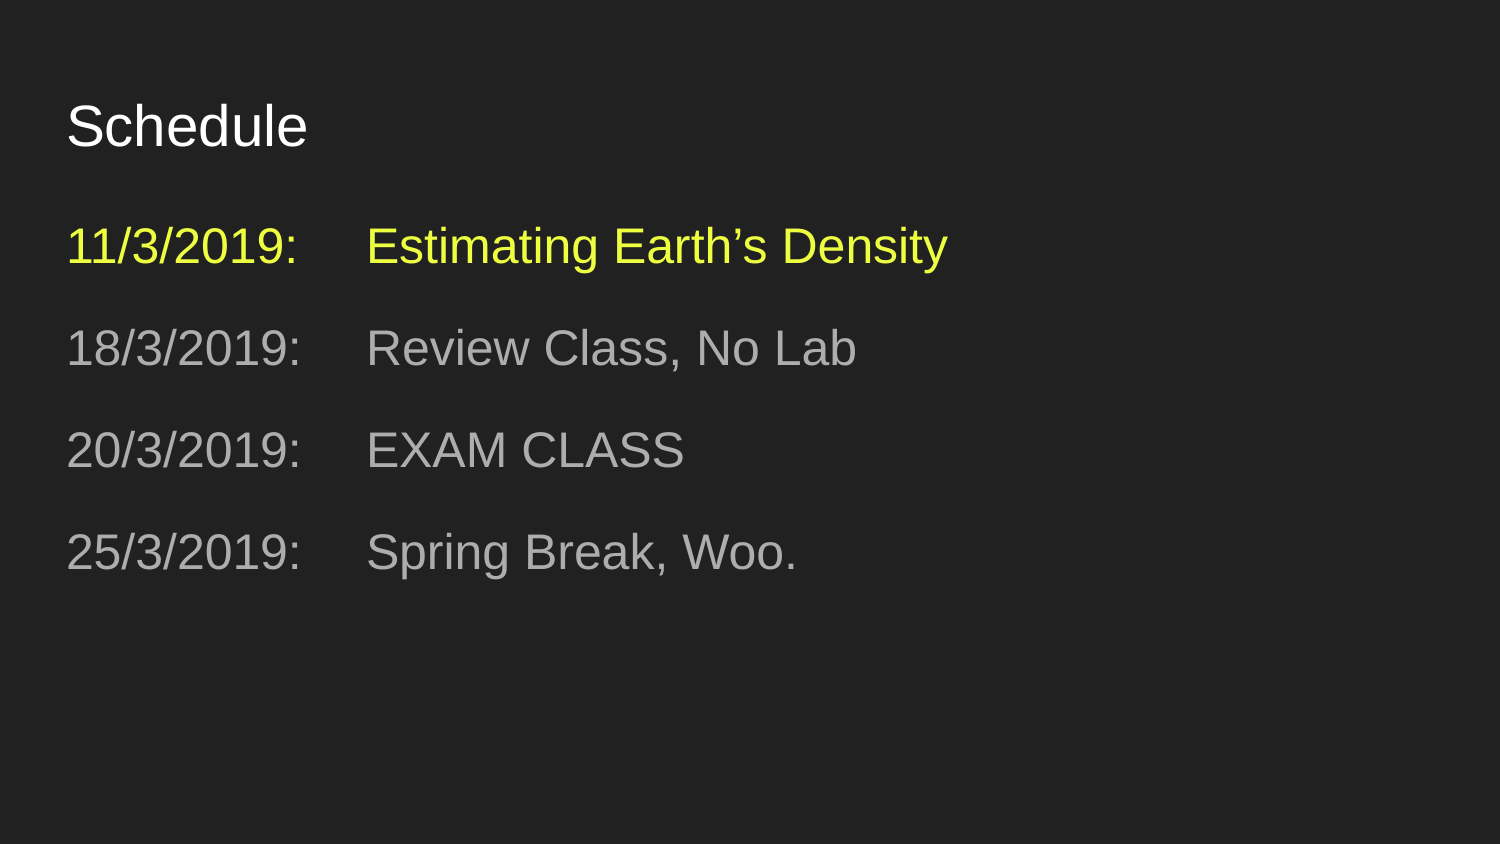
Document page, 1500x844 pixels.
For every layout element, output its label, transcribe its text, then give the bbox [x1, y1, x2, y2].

list 11/3/2019: Estimating Earth’s Density 18/3/2019: Review Class, No Lab 20/3/2019: EXAM CLASS 25/3/2019: Spring Break, Woo. [51, 189, 1449, 750]
title Schedule [51, 72, 1449, 167]
